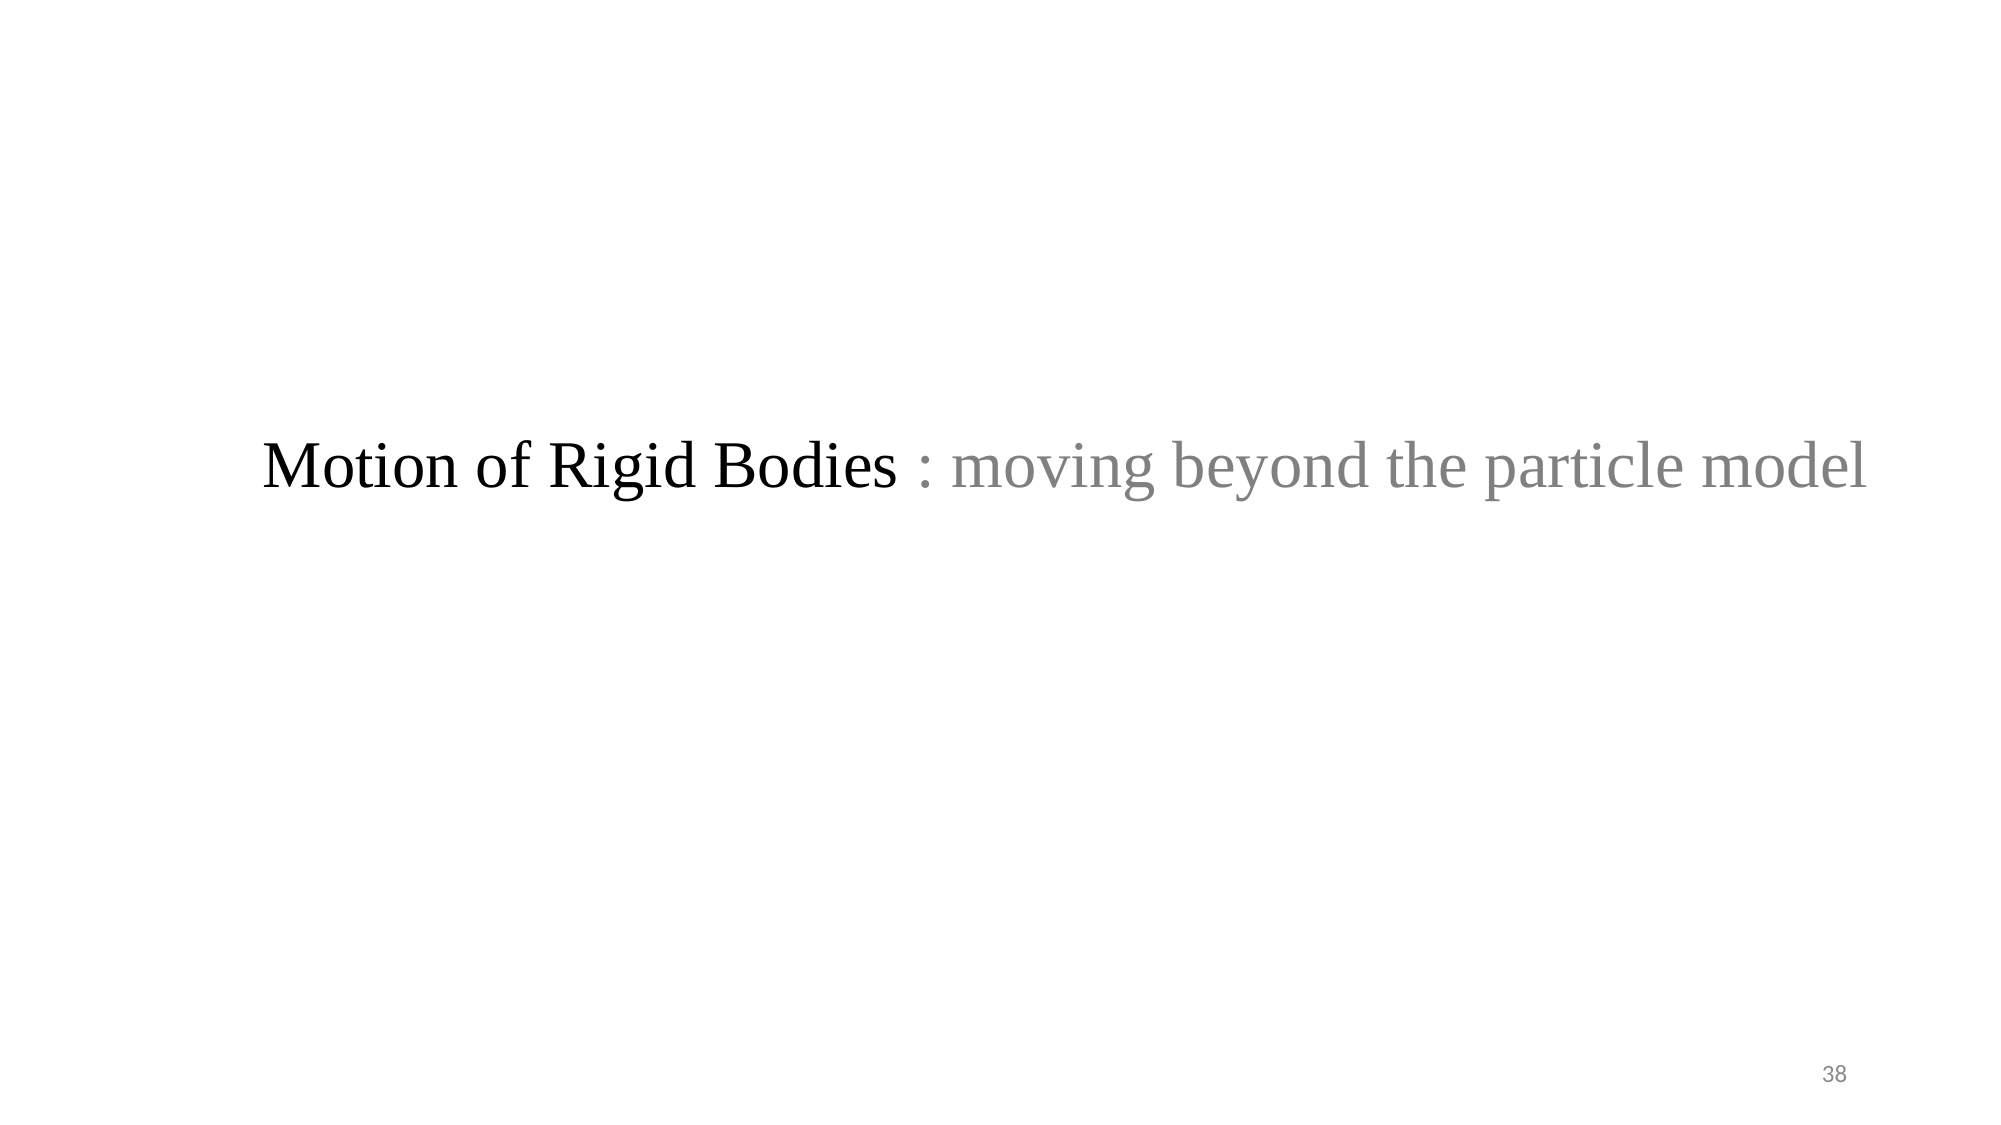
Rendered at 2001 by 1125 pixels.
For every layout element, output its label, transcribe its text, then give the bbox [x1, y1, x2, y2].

text_box Motion of Rigid Bodies : moving beyond the particle model [248, 413, 1886, 509]
slide_number 38 [1412, 1042, 1863, 1103]
